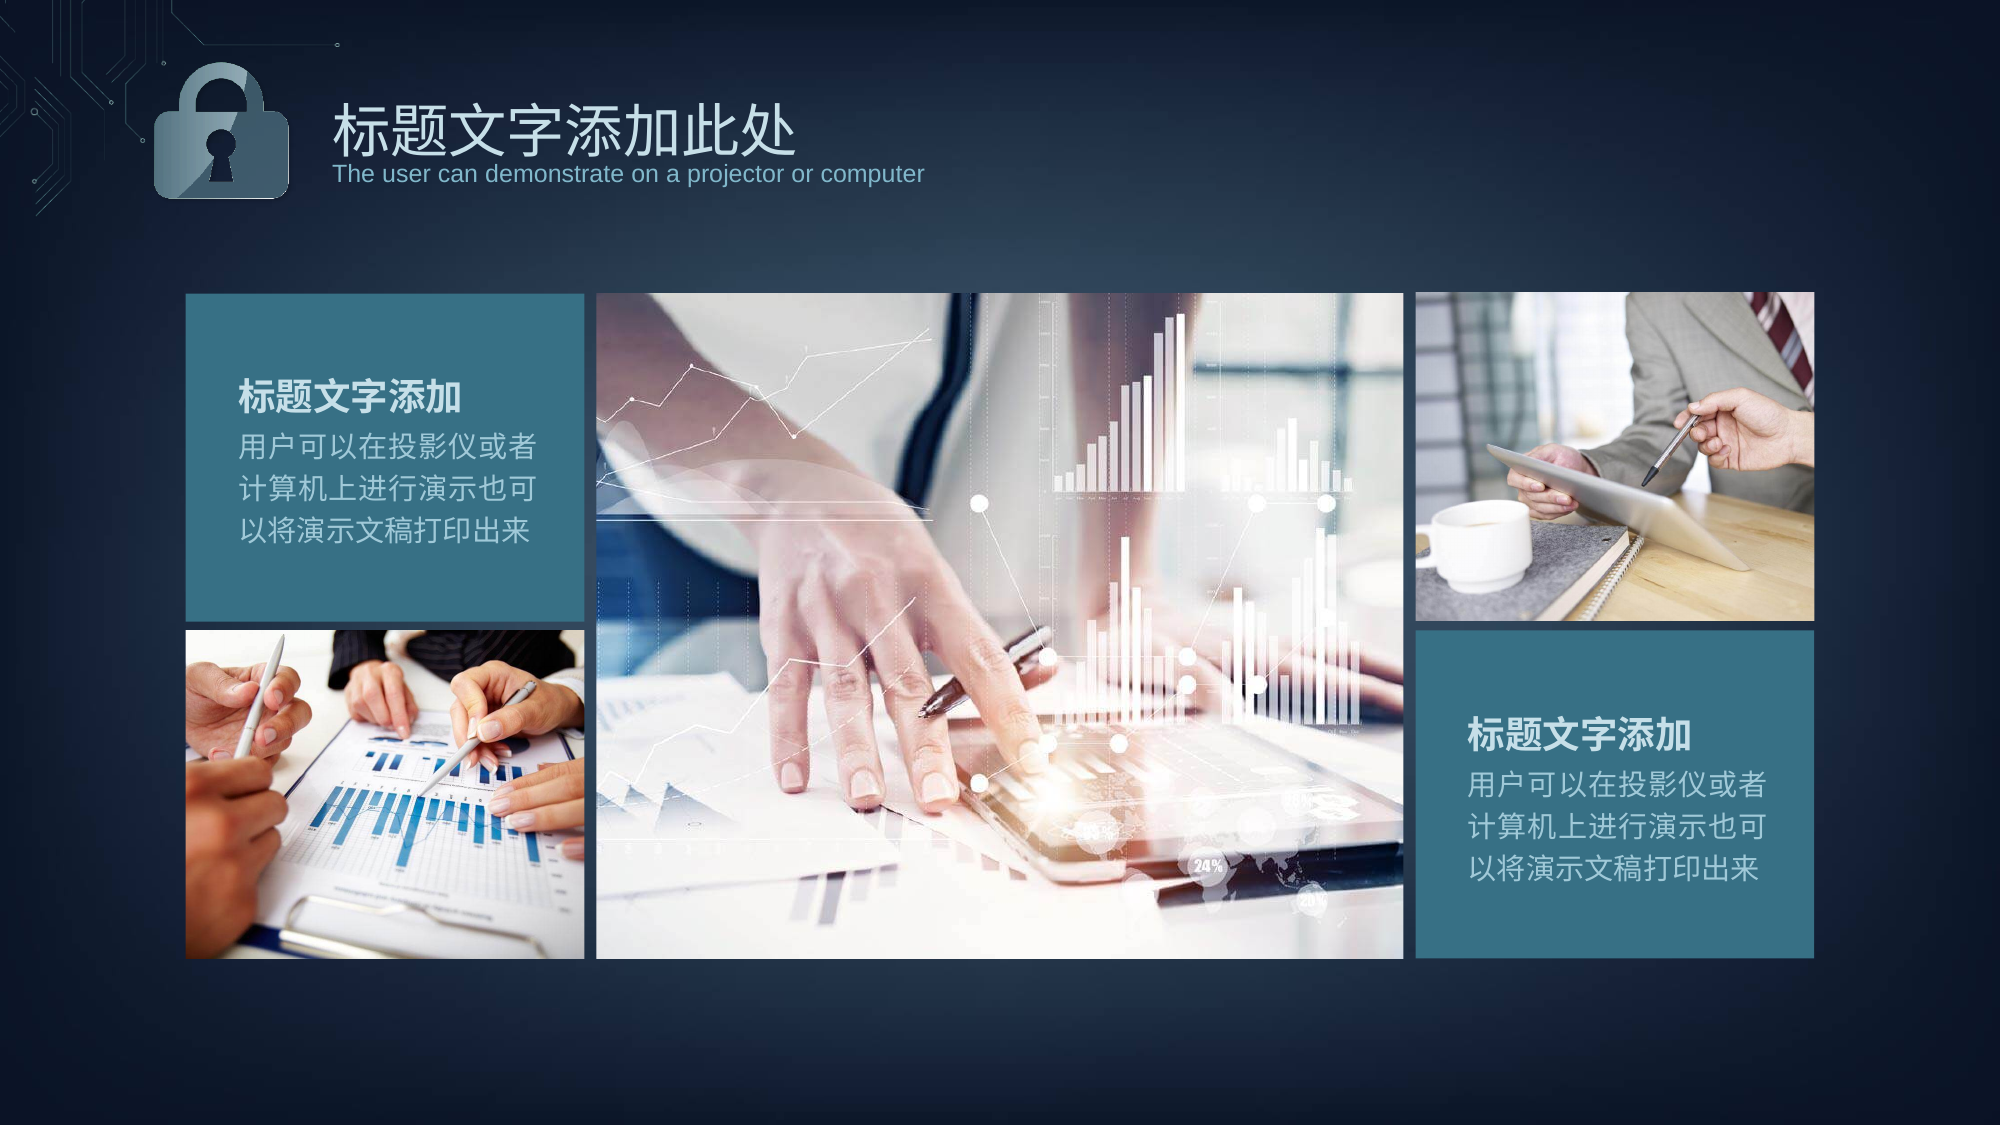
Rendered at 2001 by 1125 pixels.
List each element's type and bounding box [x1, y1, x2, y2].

text_box [1415, 630, 1815, 959]
text_box [0, 0, 344, 247]
text_box [185, 293, 592, 622]
text_box [317, 86, 1311, 196]
picture [0, 0, 2000, 1125]
